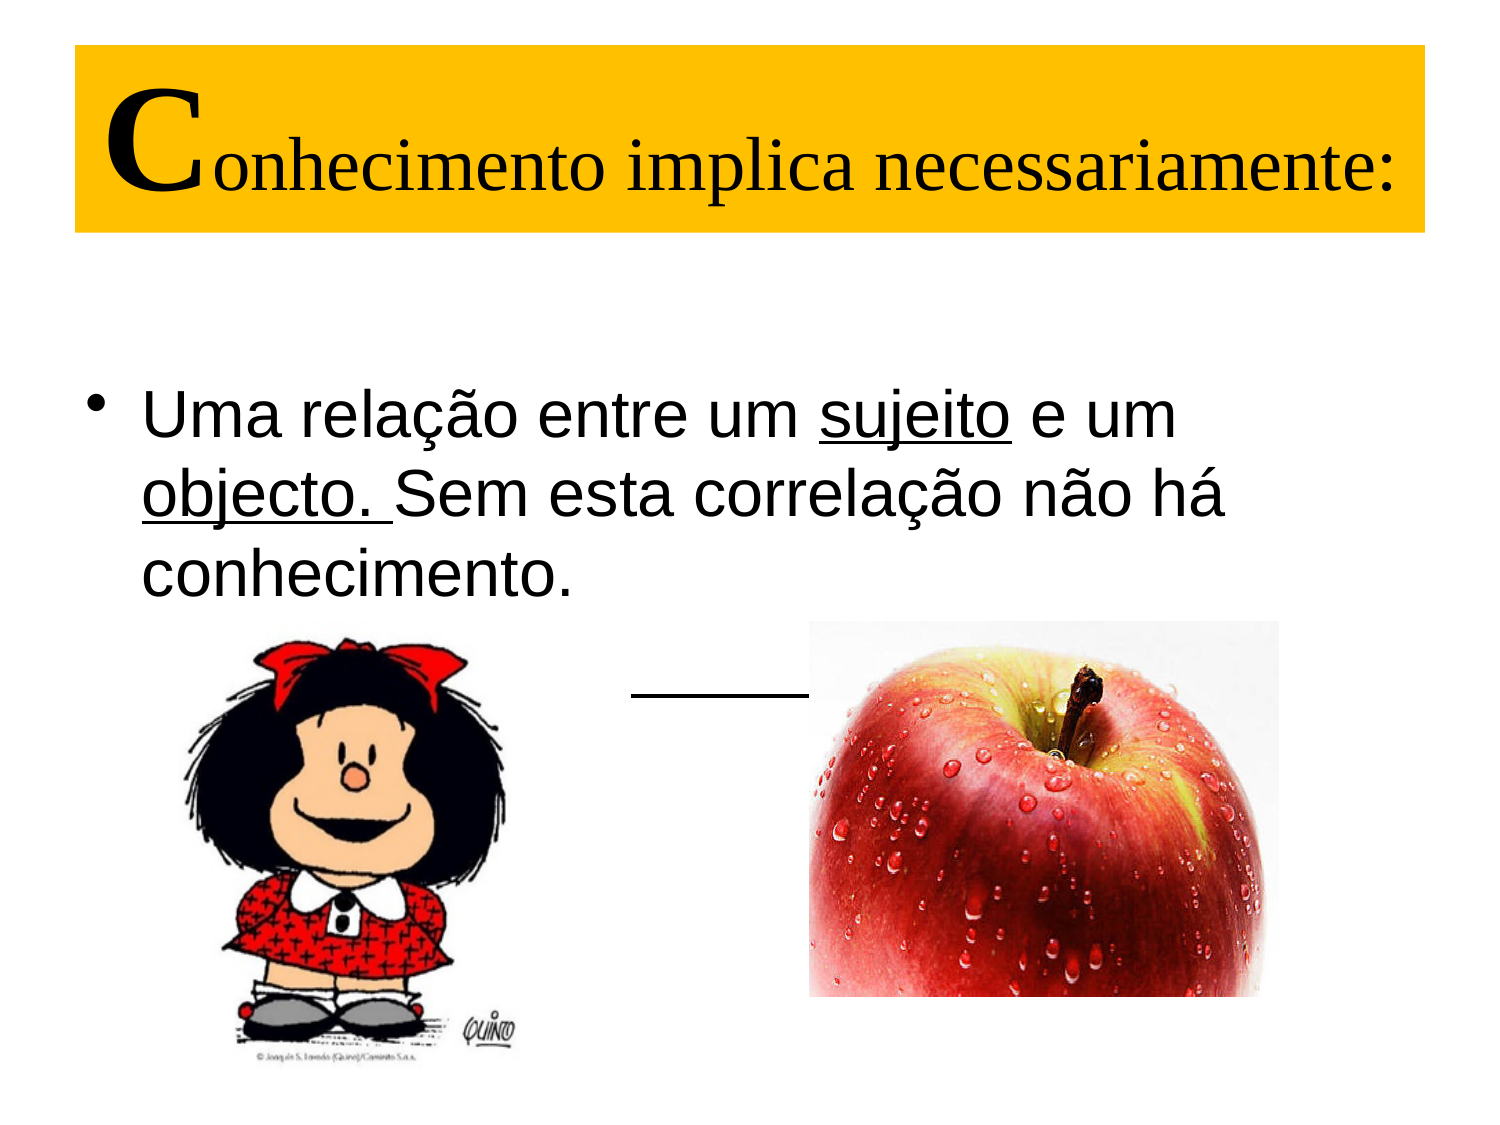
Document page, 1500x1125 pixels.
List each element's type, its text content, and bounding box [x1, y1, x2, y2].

list Uma relação entre um sujeito e um objecto. Sem esta correlação não há conhecimento. [70, 269, 1421, 1012]
title Conhecimento implica necessariamente: [75, 45, 1425, 233]
picture [79, 621, 632, 1069]
picture [809, 621, 1279, 997]
